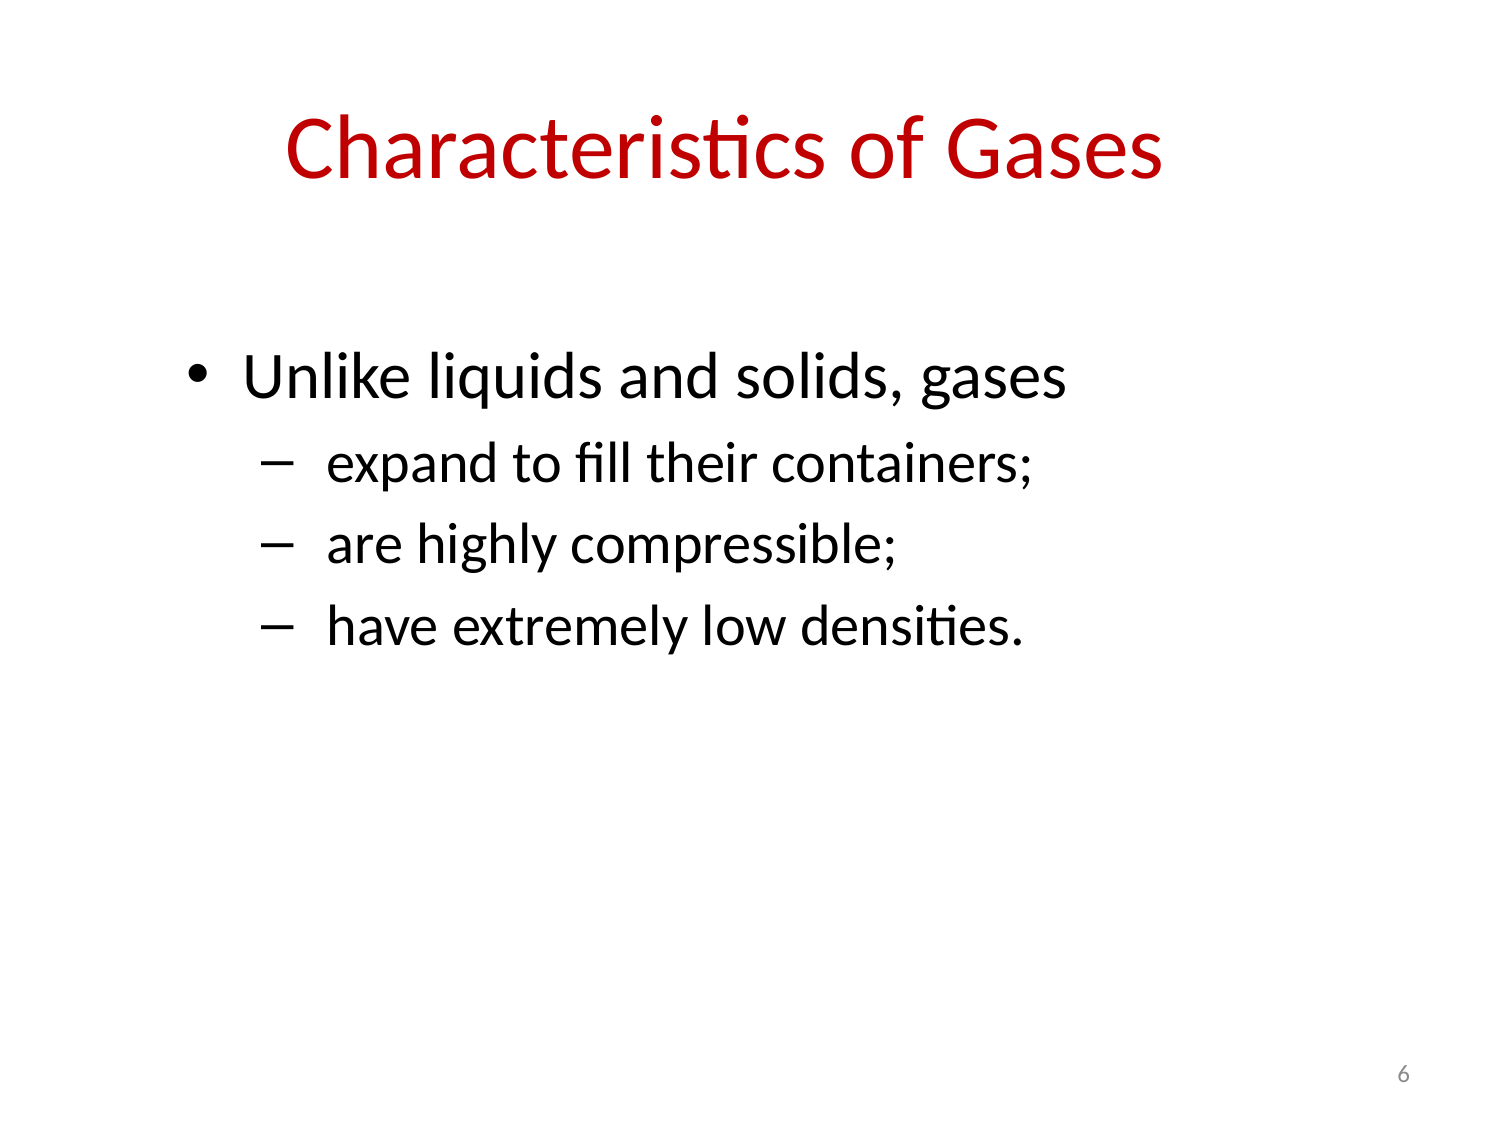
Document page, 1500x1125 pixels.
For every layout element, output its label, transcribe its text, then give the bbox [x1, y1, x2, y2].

slide_number 6 [1074, 1042, 1425, 1103]
text_box Unlike liquids and solids, gases expand to fill their containers; are highly compressible; have extremely low densities. [171, 324, 1294, 1000]
text_box Characteristics of Gases [88, 79, 1364, 268]
